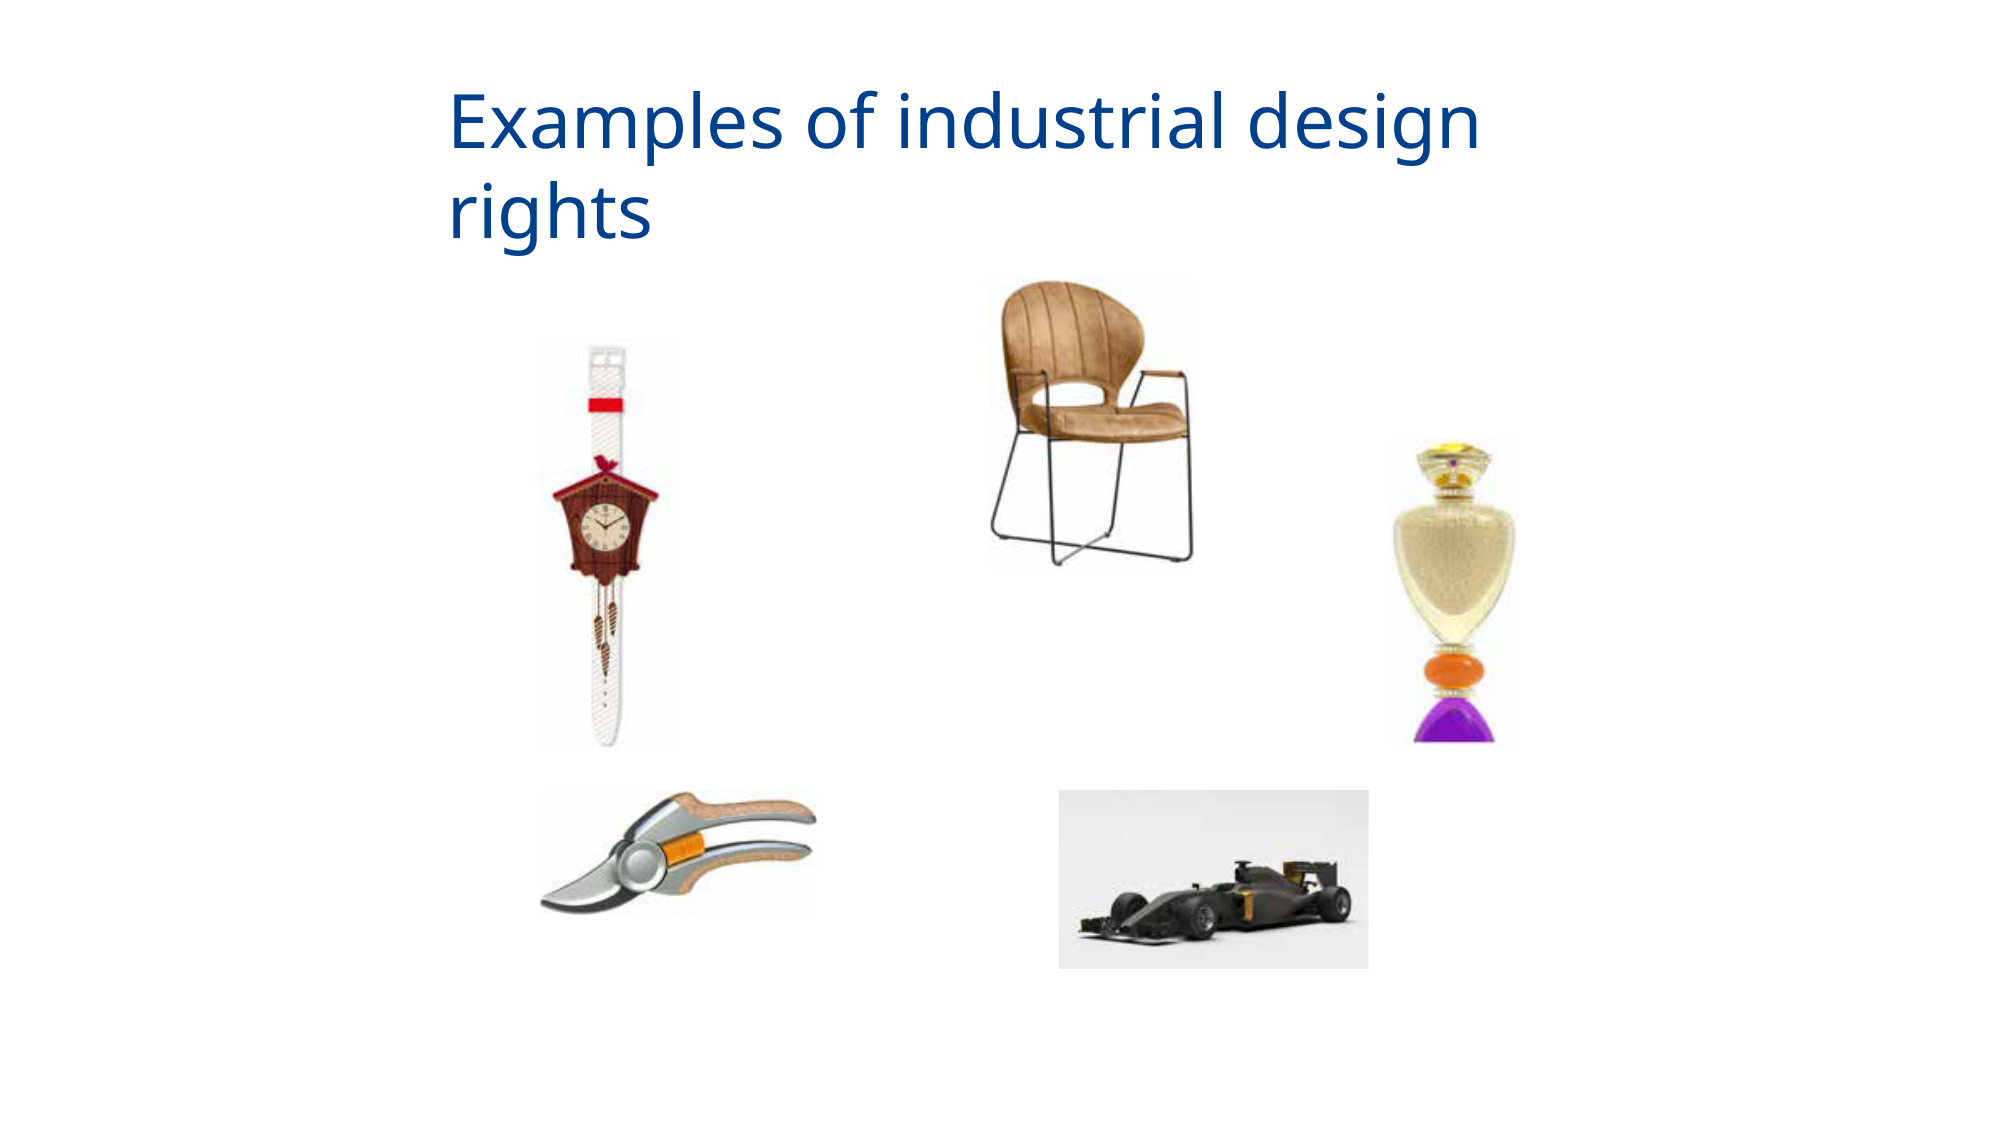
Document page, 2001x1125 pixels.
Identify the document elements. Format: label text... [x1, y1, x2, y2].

picture [1058, 790, 1369, 969]
picture [1389, 438, 1519, 746]
text_box Examples of industrial design rights [432, 66, 1650, 220]
picture [988, 278, 1195, 570]
picture [539, 337, 675, 752]
picture [539, 790, 817, 916]
